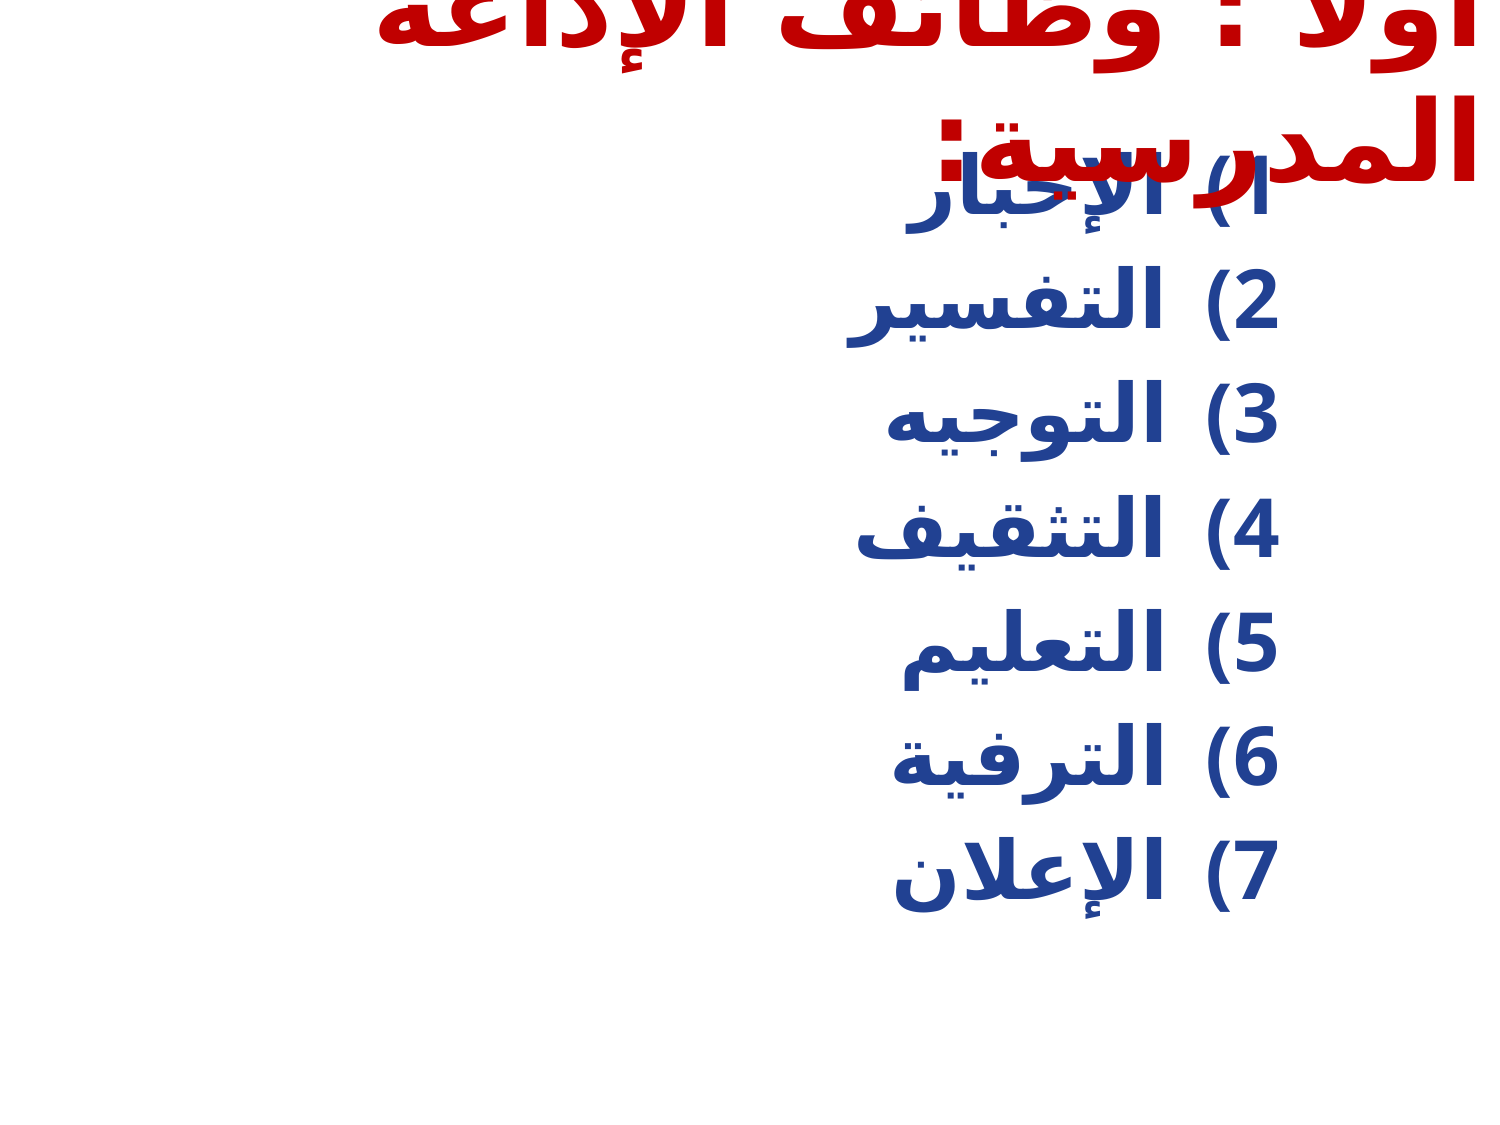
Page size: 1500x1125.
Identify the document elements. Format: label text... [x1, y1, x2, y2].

list الإخبار التفسير التوجيه التثقيف التعليم الترفية الإعلان [655, 125, 1304, 929]
text_box أولا : وظائف الإذاعة المدرسية: [142, 31, 1500, 107]
